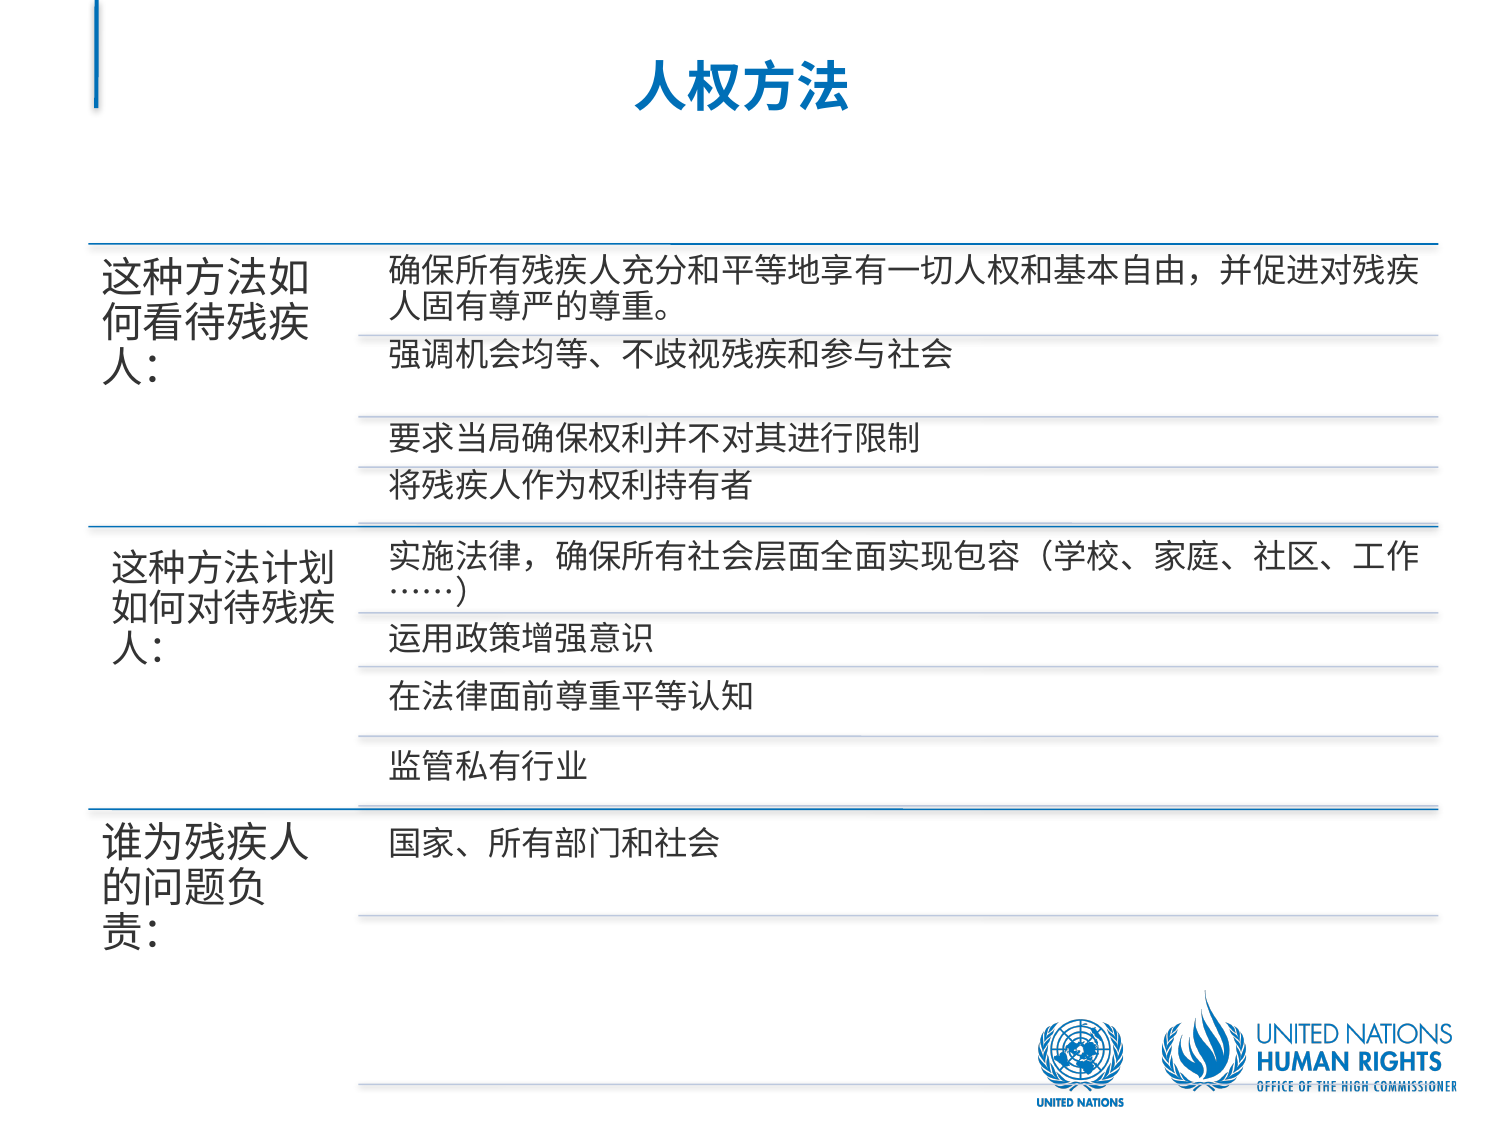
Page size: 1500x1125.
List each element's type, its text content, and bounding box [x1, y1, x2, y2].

picture [1037, 990, 1457, 1107]
title 人权方法 [121, 45, 1363, 224]
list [88, 243, 1439, 1093]
